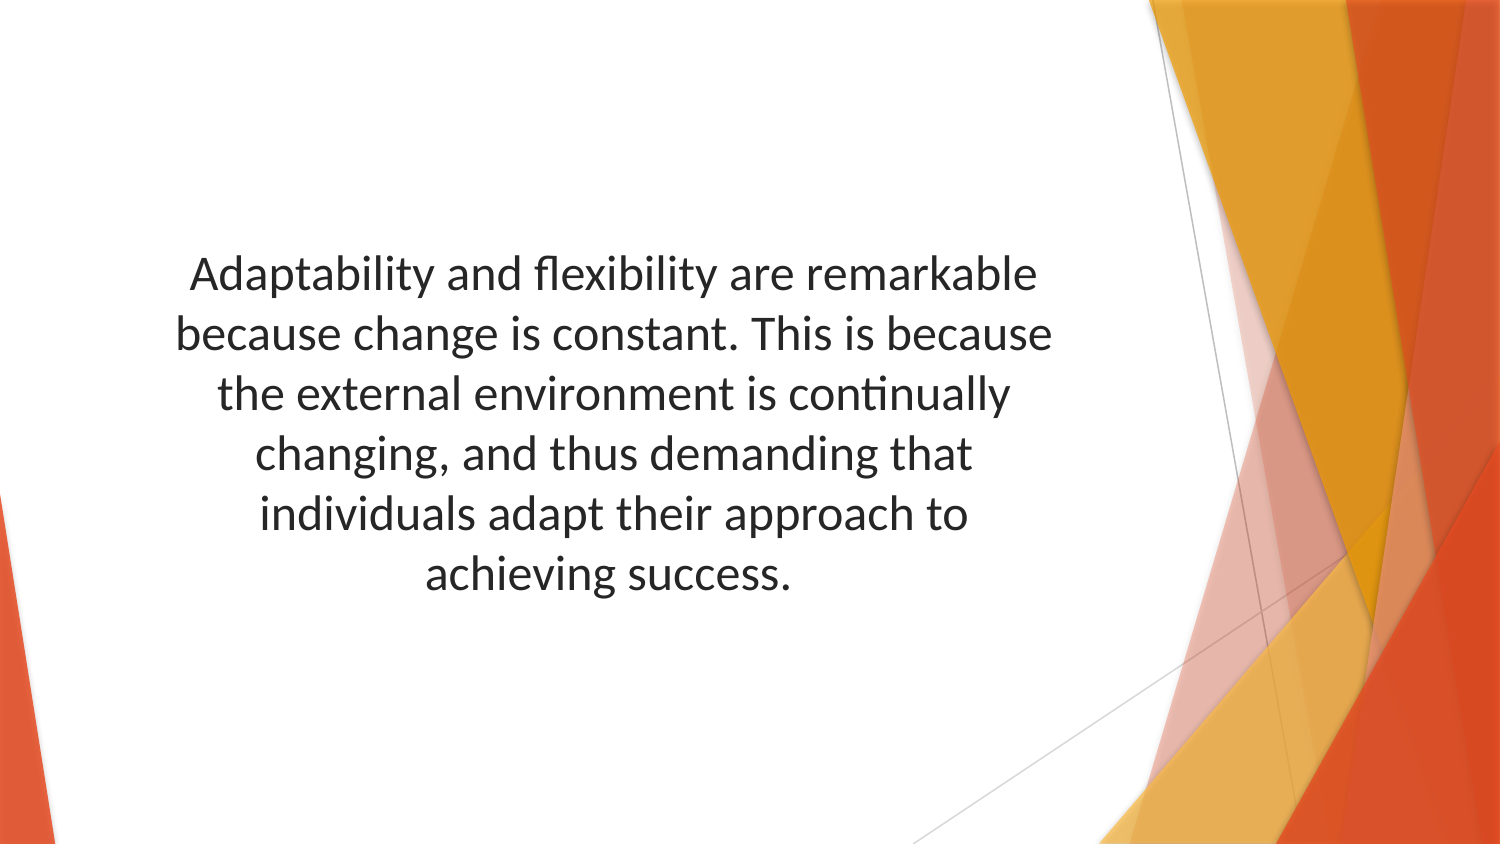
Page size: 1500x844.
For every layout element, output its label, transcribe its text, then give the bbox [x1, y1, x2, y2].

list Adaptability and flexibility are remarkable because change is constant. This is because the external environment is continually changing, and thus demanding that individuals adapt their approach to achieving success. [159, 232, 1069, 623]
